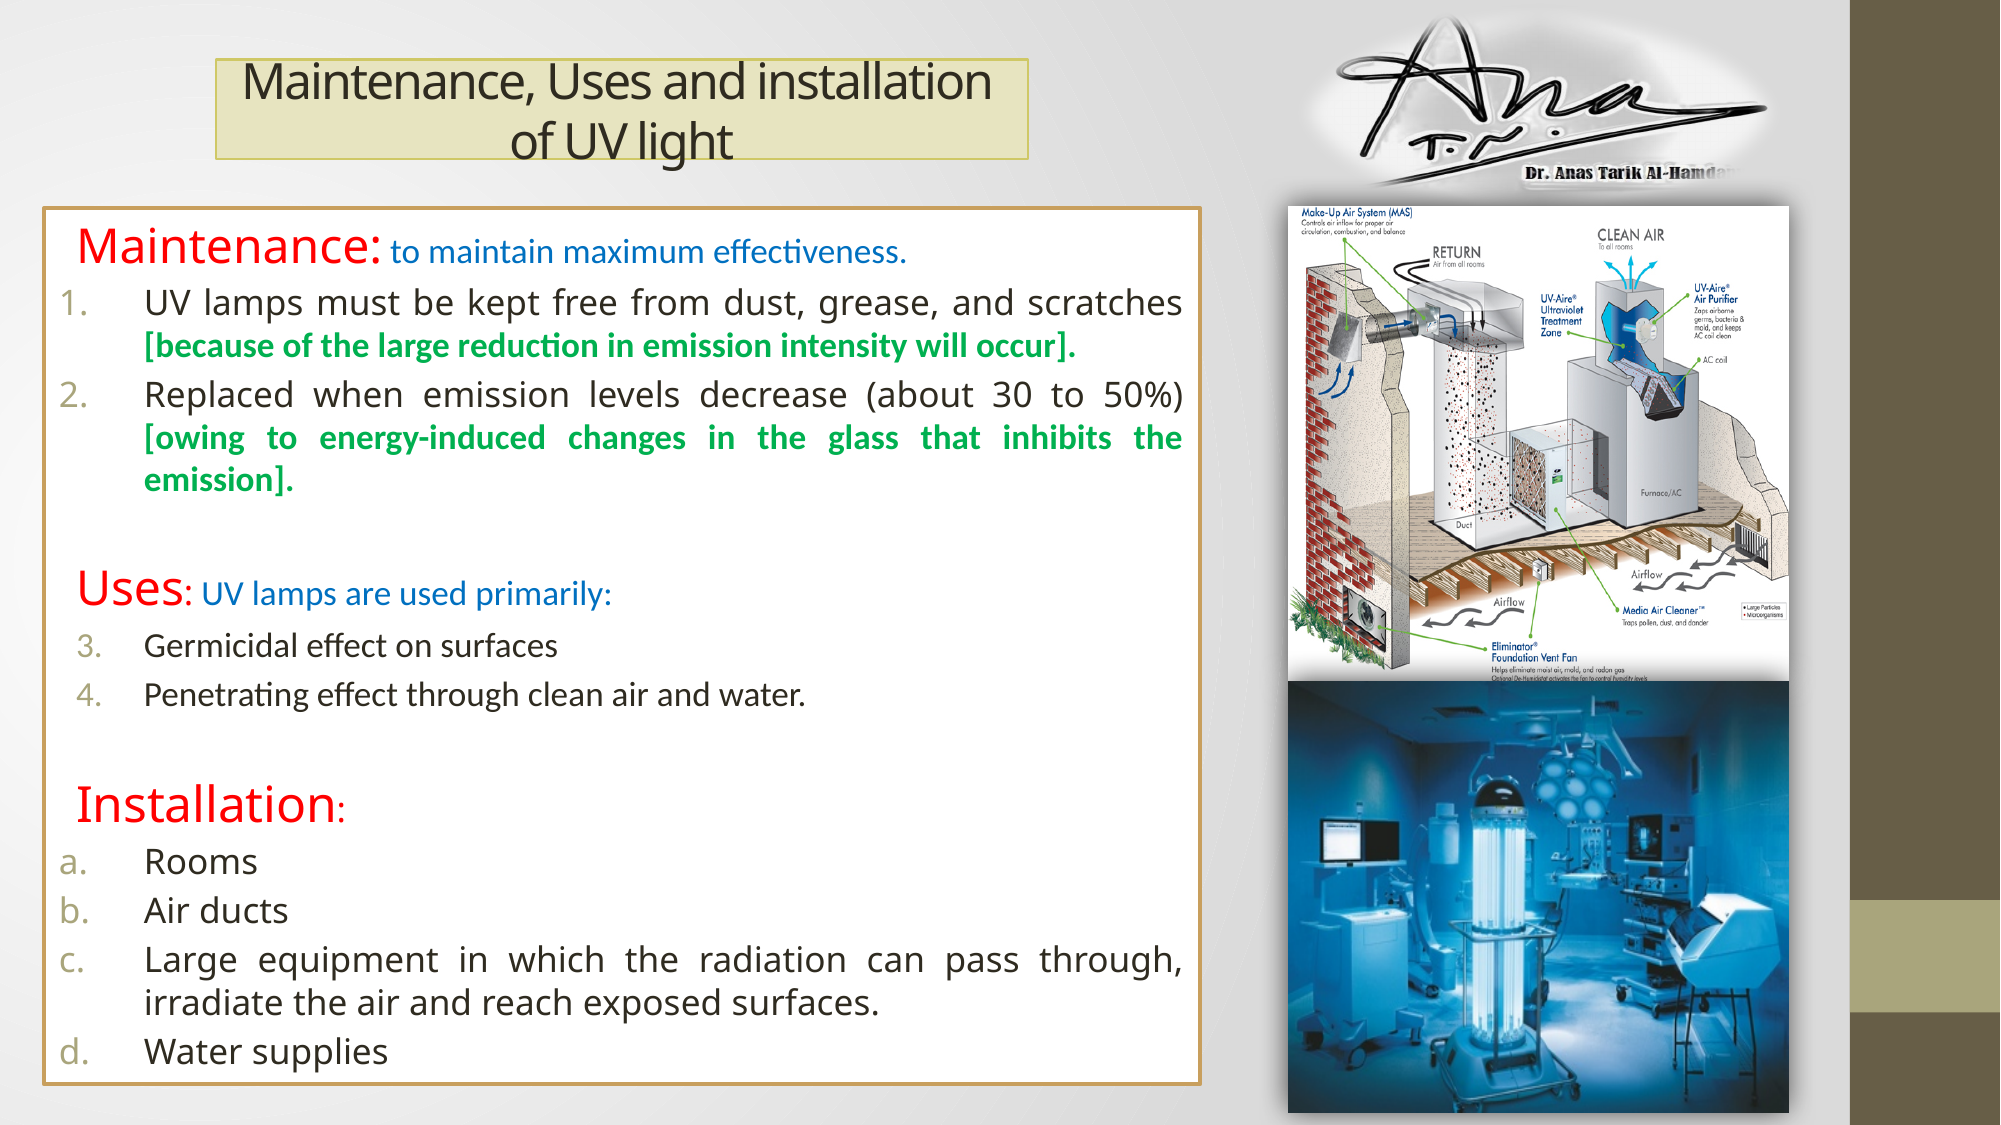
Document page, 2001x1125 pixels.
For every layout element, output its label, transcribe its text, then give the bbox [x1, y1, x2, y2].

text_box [1288, 2, 1790, 1113]
list Maintenance: to maintain maximum effectiveness. UV lamps must be kept free from dust, grease, and scratches [because of the large reduction in emission intensity will occur]. Replaced when emission levels decrease (about 30 to 50%) [owing to energy-induced changes in the glass that inhibits the emission]. Uses: UV lamps are used primarily: Germicidal effect on surfaces Penetrating effect through clean air and water. Installation: Rooms Air ducts Large equipment in which the radiation can pass through, irradiate the air and reach exposed surfaces. Water supplies [42, 206, 1202, 1086]
title Maintenance, Uses and installation of UV light [215, 58, 1029, 160]
